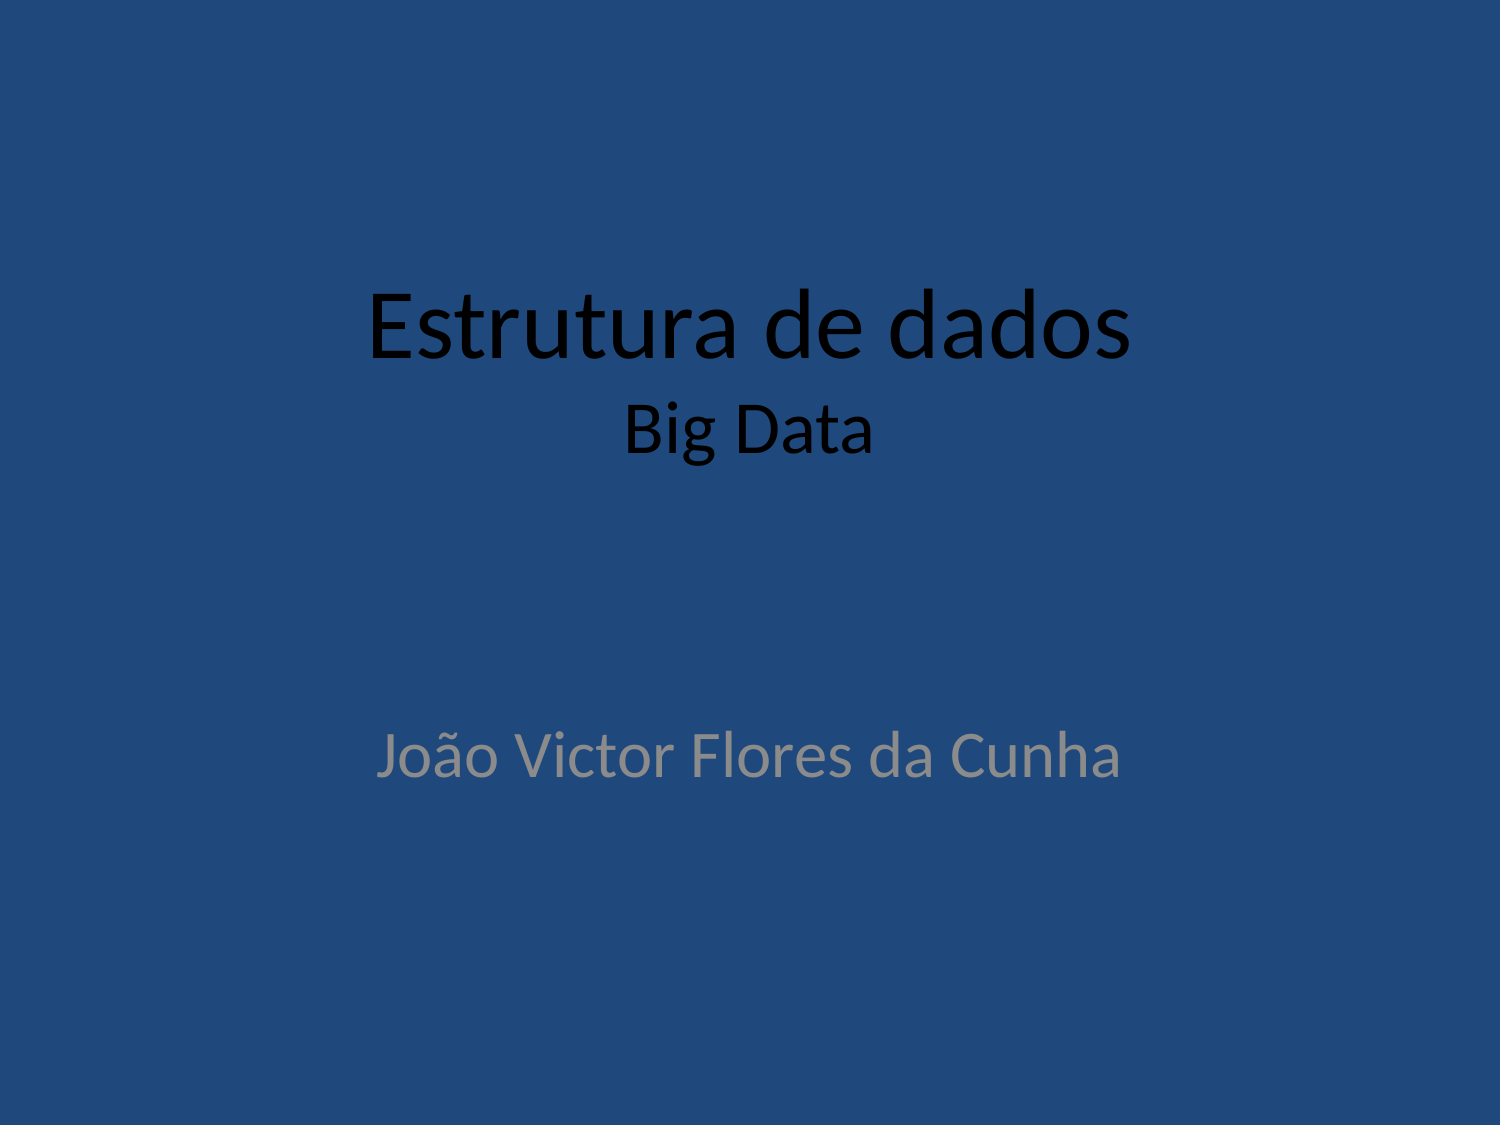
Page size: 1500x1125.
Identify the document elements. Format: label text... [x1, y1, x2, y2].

title Estrutura de dados Big Data [112, 117, 1388, 610]
subtitle João Victor Flores da Cunha [225, 703, 1275, 925]
